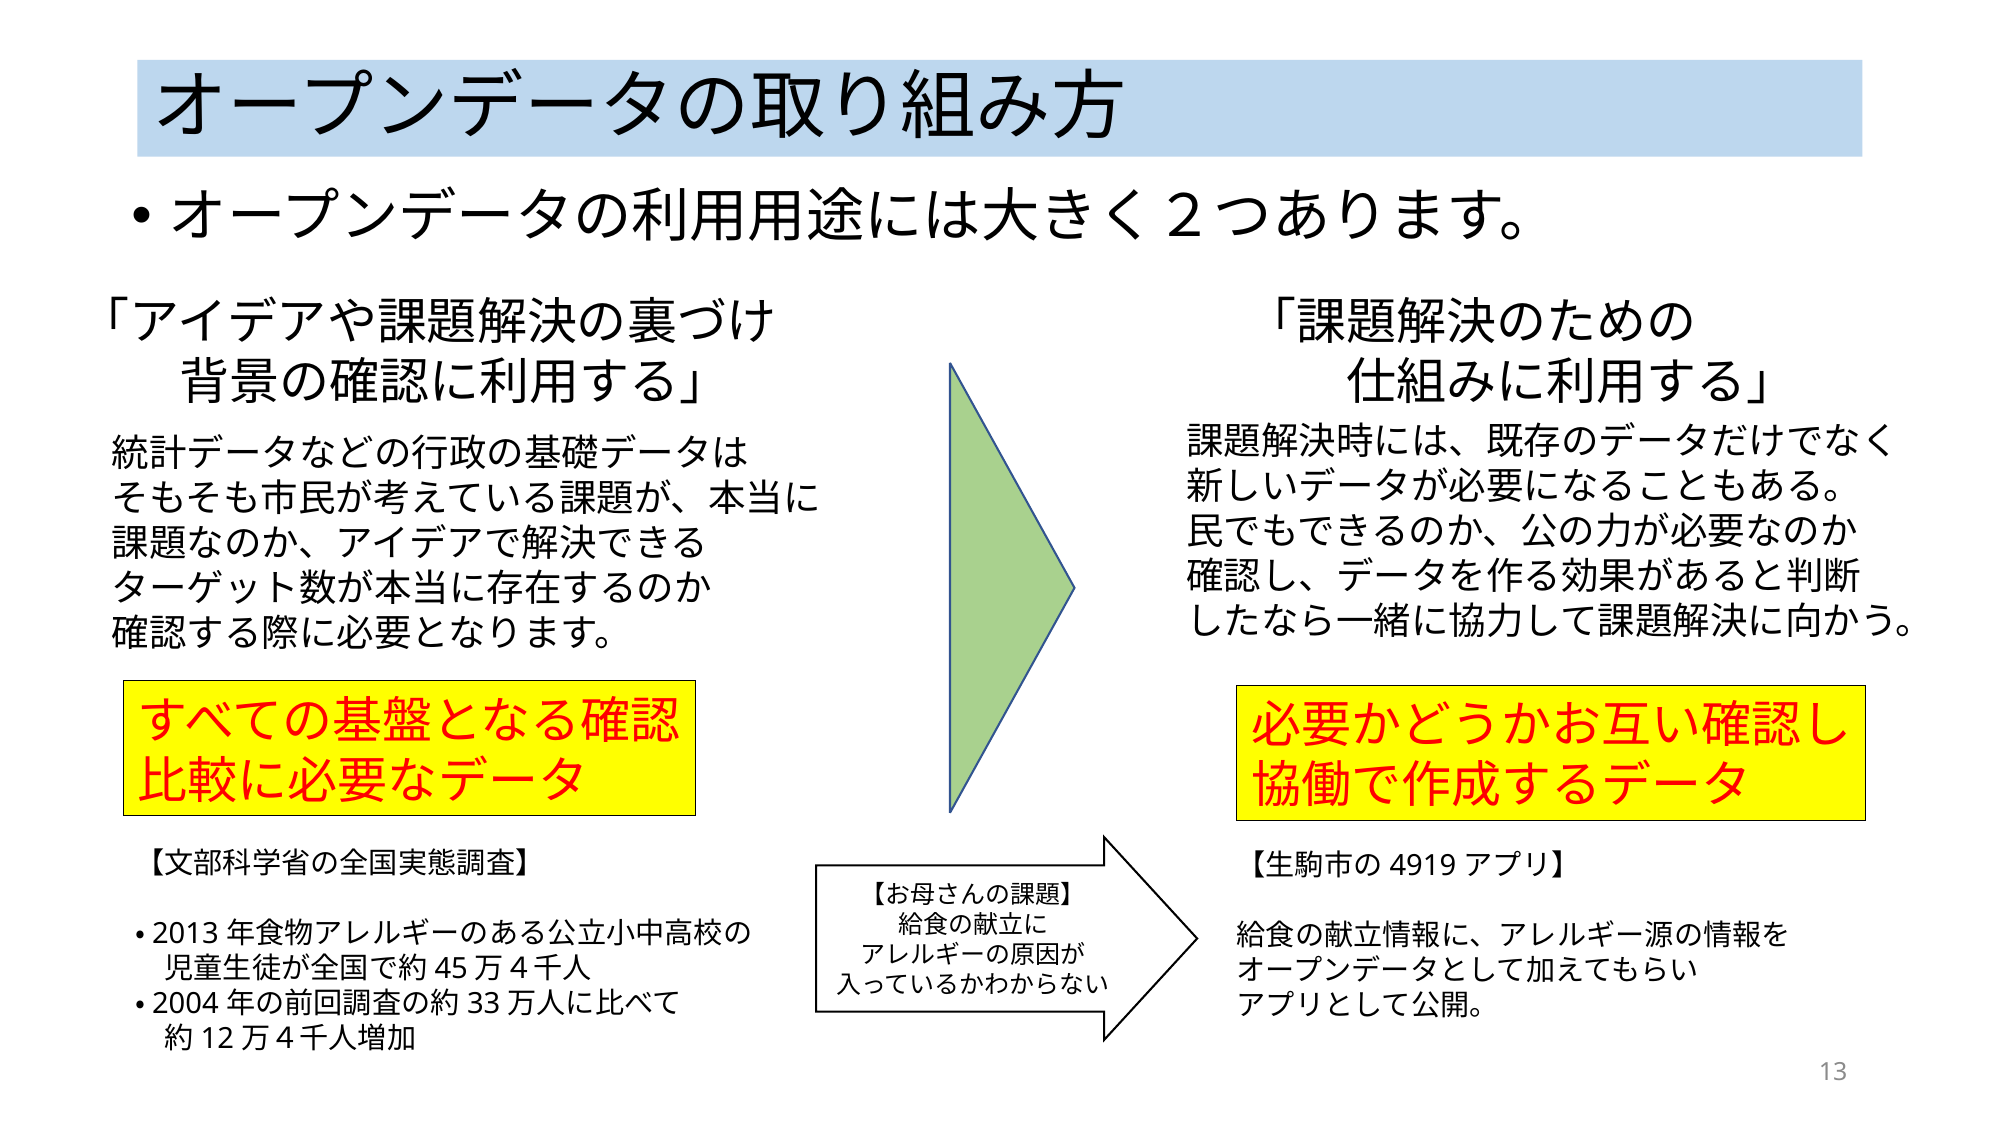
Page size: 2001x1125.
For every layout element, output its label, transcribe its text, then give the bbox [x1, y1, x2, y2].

text_box 課題解決時には、既存のデータだけでなく 新しいデータが必要になることもある。 民でもできるのか、公の力が必要なのか 確認し、データを作る効果があると判断 したなら一緒に協力して課題解決に向かう。 [1171, 409, 1948, 650]
text_box 【文部科学省の全国実態調査】 ・2013年食物アレルギーのある公立小中高校の 児童生徒が全国で約45万４千人 ・2004年の前回調査の約33万人に比べて 約12万４千人増加 [120, 836, 768, 1062]
text_box 必要かどうかお互い確認し 協働で作成するデータ [1236, 685, 1866, 821]
text_box すべての基盤となる確認 比較に必要なデータ [123, 680, 696, 816]
list オープンデータの利用用途には大きく２つあります。 [116, 178, 1969, 1022]
text_box 【お母さんの課題】 給食の献立に アレルギーの原因が 入っているかわからない [815, 834, 1199, 1043]
text_box 統計データなどの行政の基礎データは そもそも市民が考えている課題が、本当に 課題なのか、アイデアで解決できる ターゲット数が本当に存在するのか 確認する際に必要となります。 [96, 421, 836, 662]
text_box 「課題解決のための 仕組みに利用する」 [1231, 282, 1812, 409]
text_box 【生駒市の4919アプリ】 給食の献立情報に、アレルギー源の情報を オープンデータとして加えてもらい アプリとして公開。 [1221, 838, 1807, 1029]
text_box [948, 362, 1076, 814]
text_box 「アイデアや課題解決の裏づけ 背景の確認に利用する」 [64, 282, 792, 417]
title オープンデータの取り組み方 [137, 59, 1863, 157]
slide_number 13 [1412, 1042, 1863, 1103]
